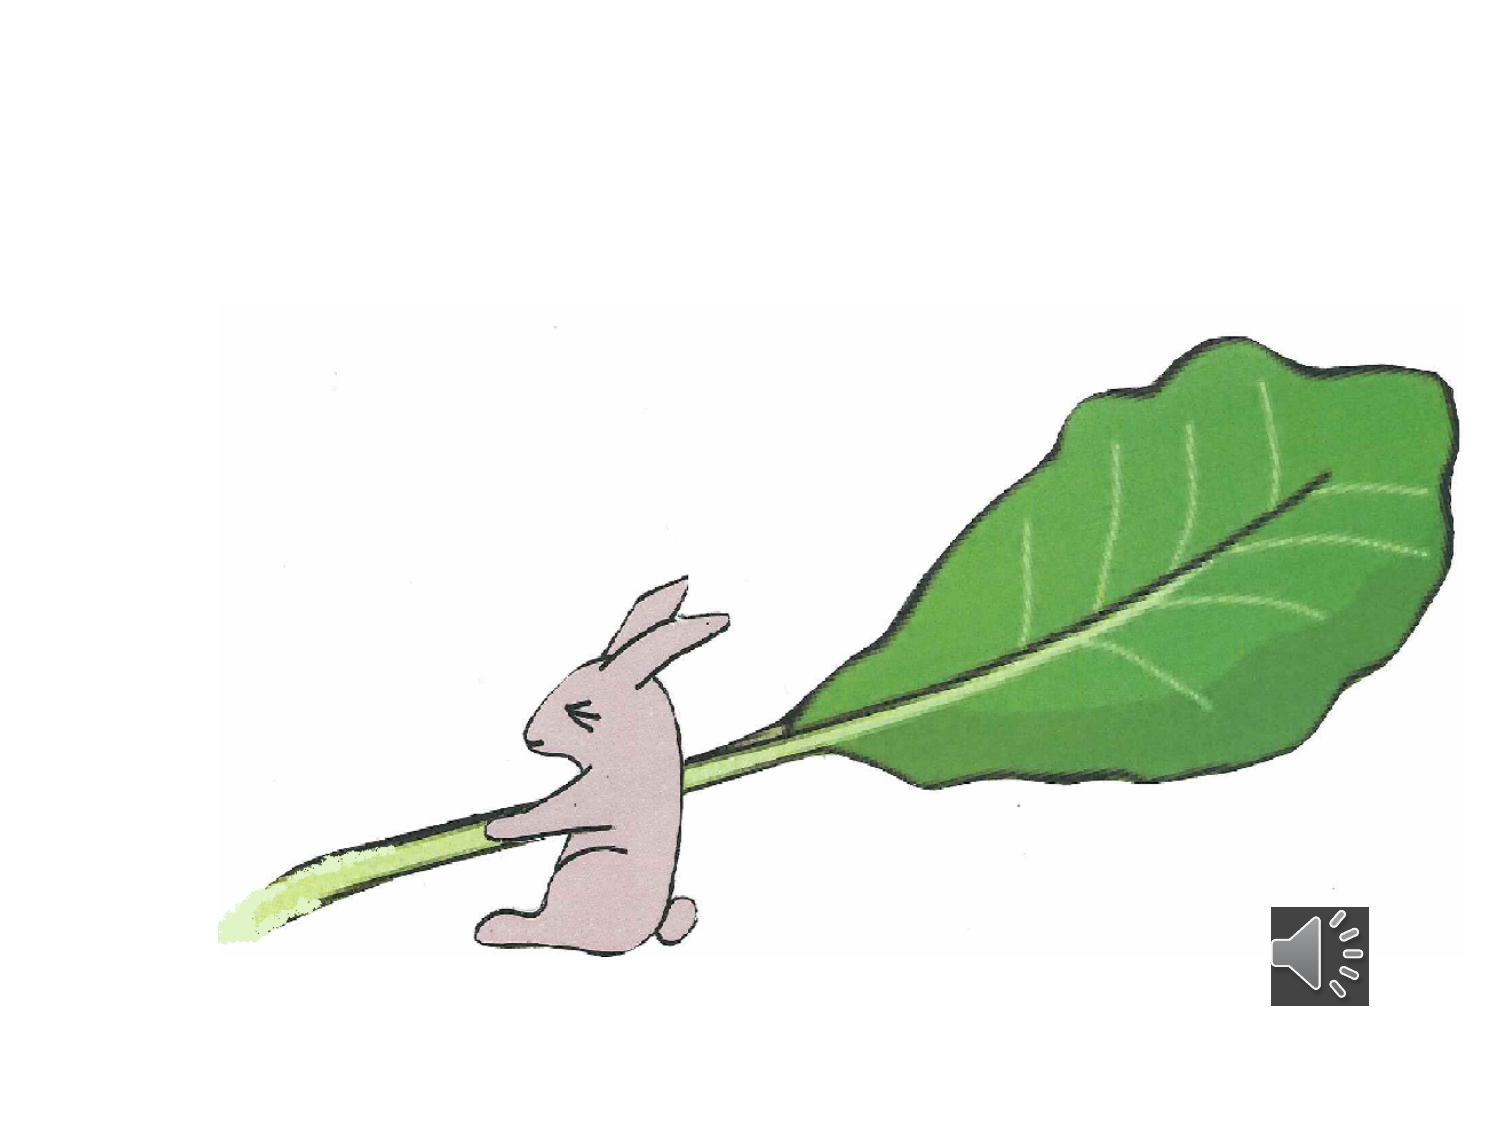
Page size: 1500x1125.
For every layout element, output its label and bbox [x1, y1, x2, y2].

picture [218, 302, 1465, 1007]
